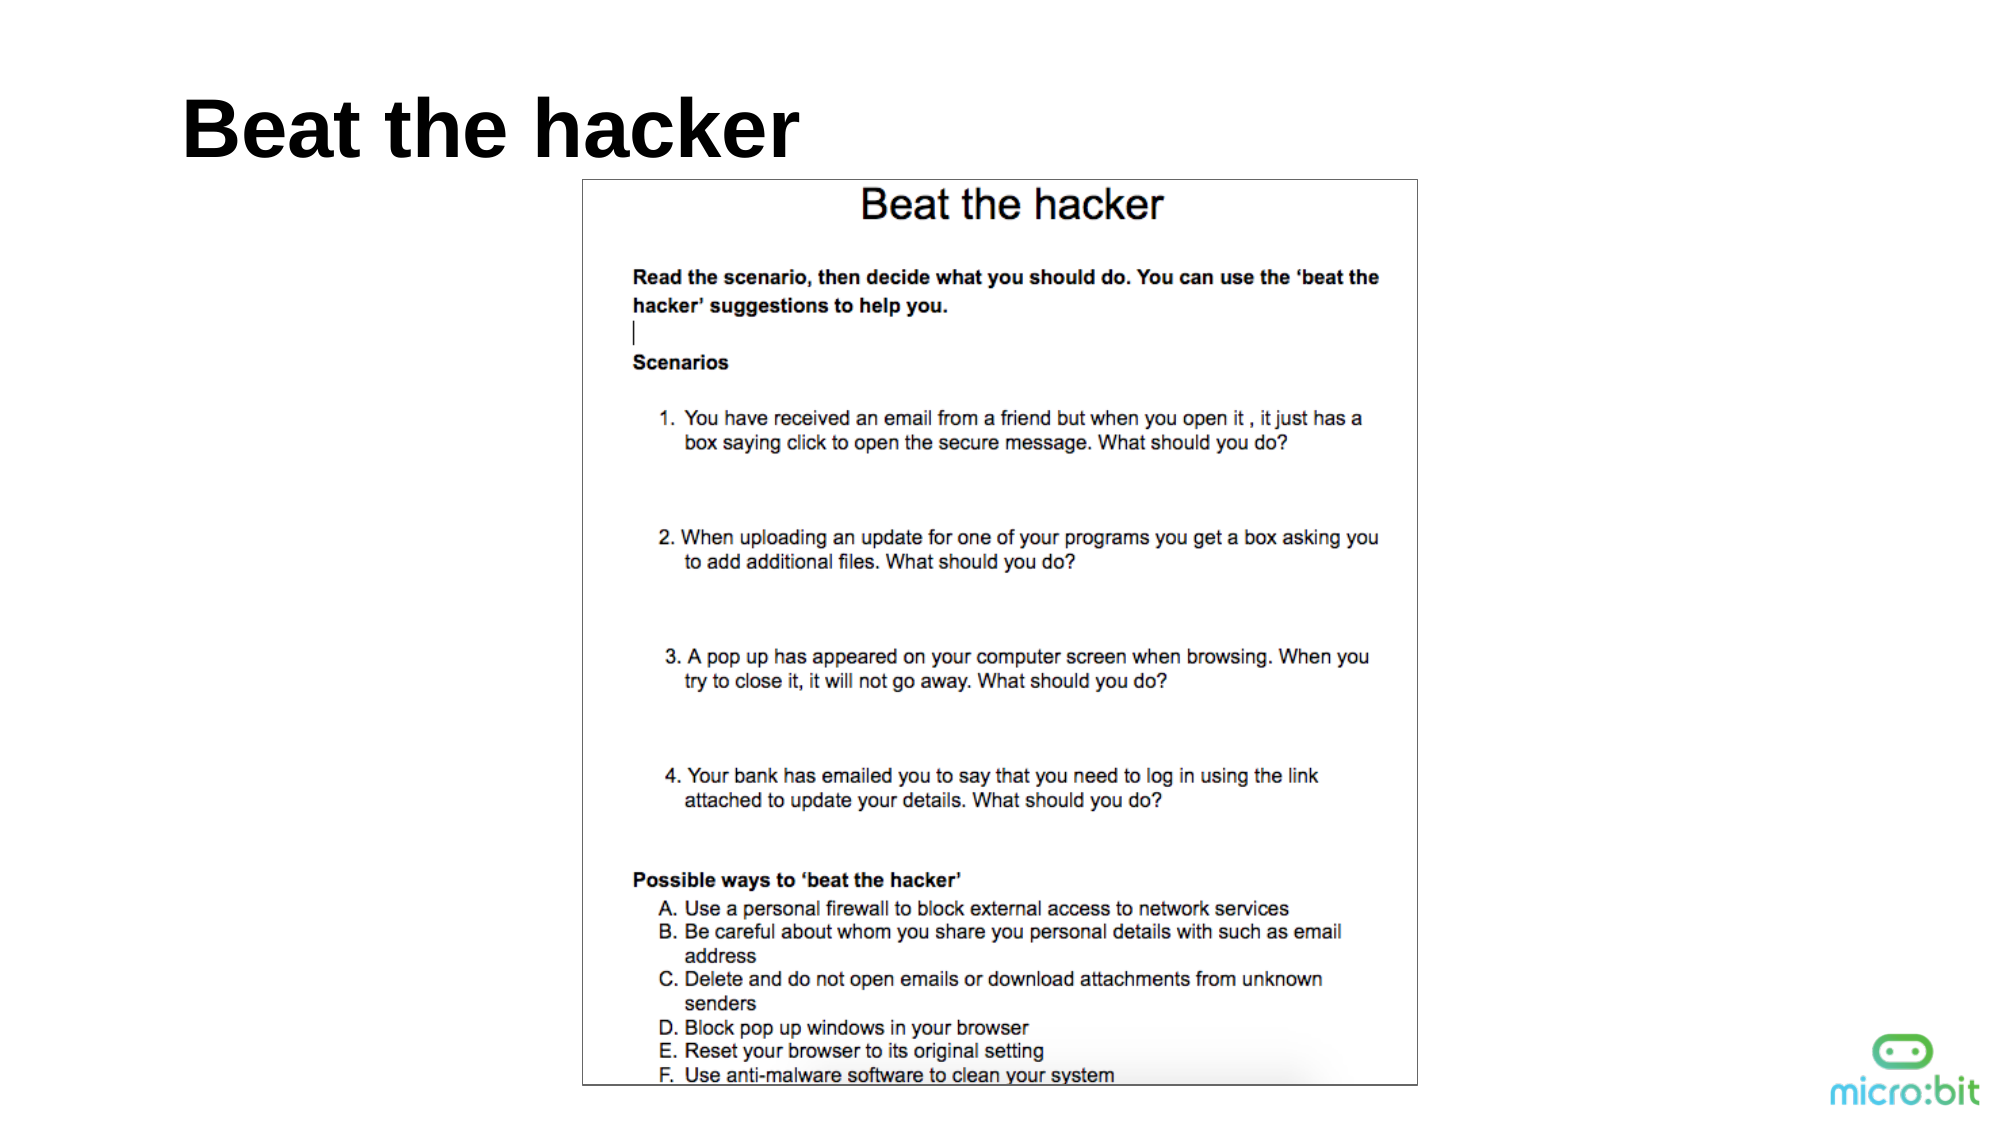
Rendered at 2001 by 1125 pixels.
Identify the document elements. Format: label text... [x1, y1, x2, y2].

picture [1830, 1029, 1980, 1106]
picture [582, 180, 1417, 1085]
text_box Beat the hacker [166, 60, 1918, 884]
